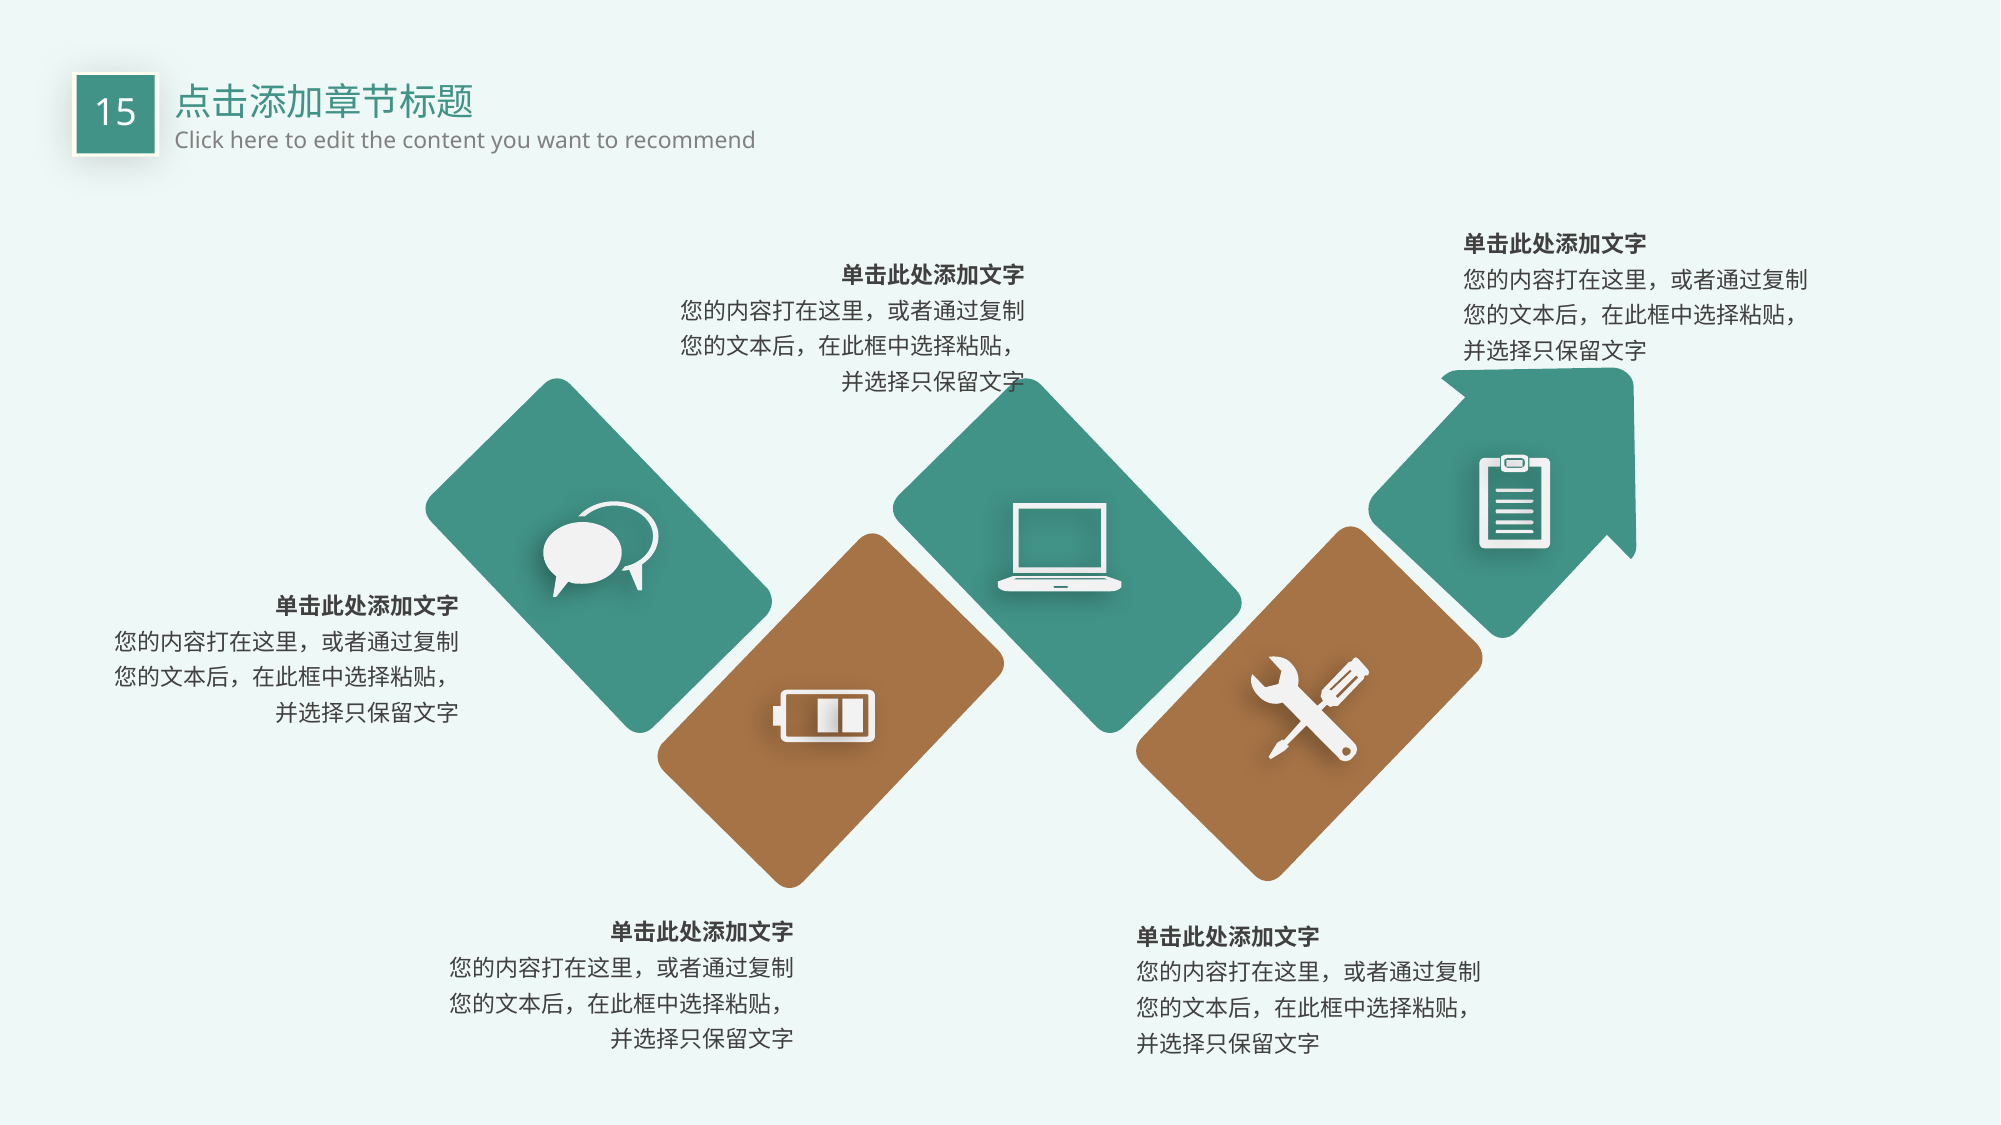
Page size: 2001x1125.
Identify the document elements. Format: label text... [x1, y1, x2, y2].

text_box 单击此处添加文字 您的内容打在这里，或者通过复制您的文本后，在此框中选择粘贴，并选择只保留文字 [665, 244, 1041, 403]
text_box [997, 503, 1122, 592]
list 点击添加章节标题 [159, 75, 1454, 121]
text_box [656, 532, 1006, 890]
text_box 单击此处添加文字 您的内容打在这里，或者通过复制您的文本后，在此框中选择粘贴，并选择只保留文字 [1448, 214, 1824, 372]
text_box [772, 689, 875, 743]
text_box 单击此处添加文字 您的内容打在这里，或者通过复制您的文本后，在此框中选择粘贴，并选择只保留文字 [98, 576, 475, 734]
text_box 单击此处添加文字 您的内容打在这里，或者通过复制您的文本后，在此框中选择粘贴，并选择只保留文字 [1121, 906, 1497, 1065]
text_box [1135, 525, 1484, 883]
text_box 单击此处添加文字 您的内容打在这里，或者通过复制您的文本后，在此框中选择粘贴，并选择只保留文字 [433, 902, 810, 1060]
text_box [1479, 454, 1551, 549]
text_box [543, 501, 659, 597]
text_box [891, 383, 1243, 735]
text_box [424, 377, 773, 735]
list Click here to edit the content you want to recommend [159, 121, 1454, 172]
text_box [1249, 655, 1371, 763]
text_box [1367, 371, 1638, 639]
